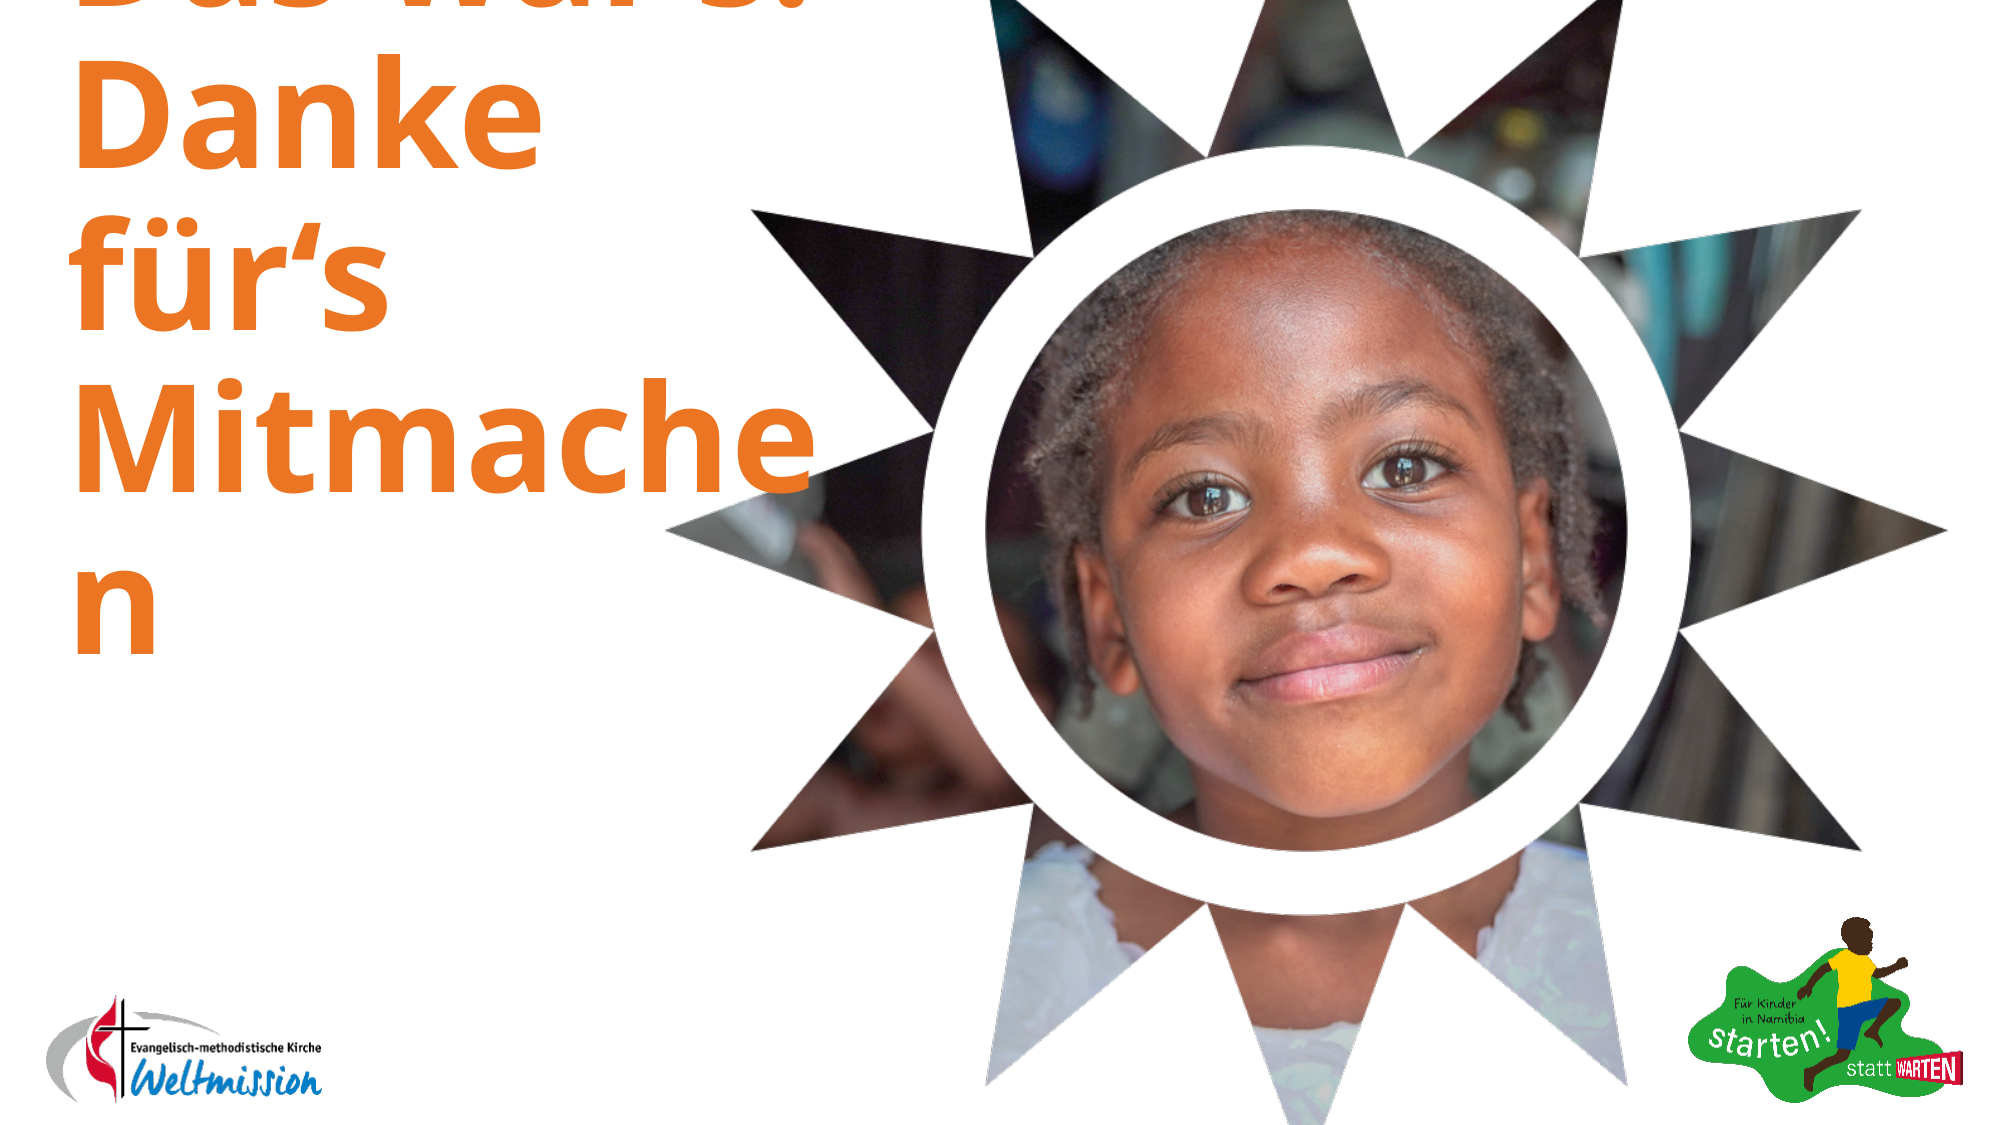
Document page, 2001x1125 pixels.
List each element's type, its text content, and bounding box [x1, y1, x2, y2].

title Das war‘s! Danke für‘s Mitmachen [50, 34, 664, 531]
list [664, 0, 1949, 1125]
picture [46, 995, 322, 1103]
picture [1949, 917, 1963, 1103]
